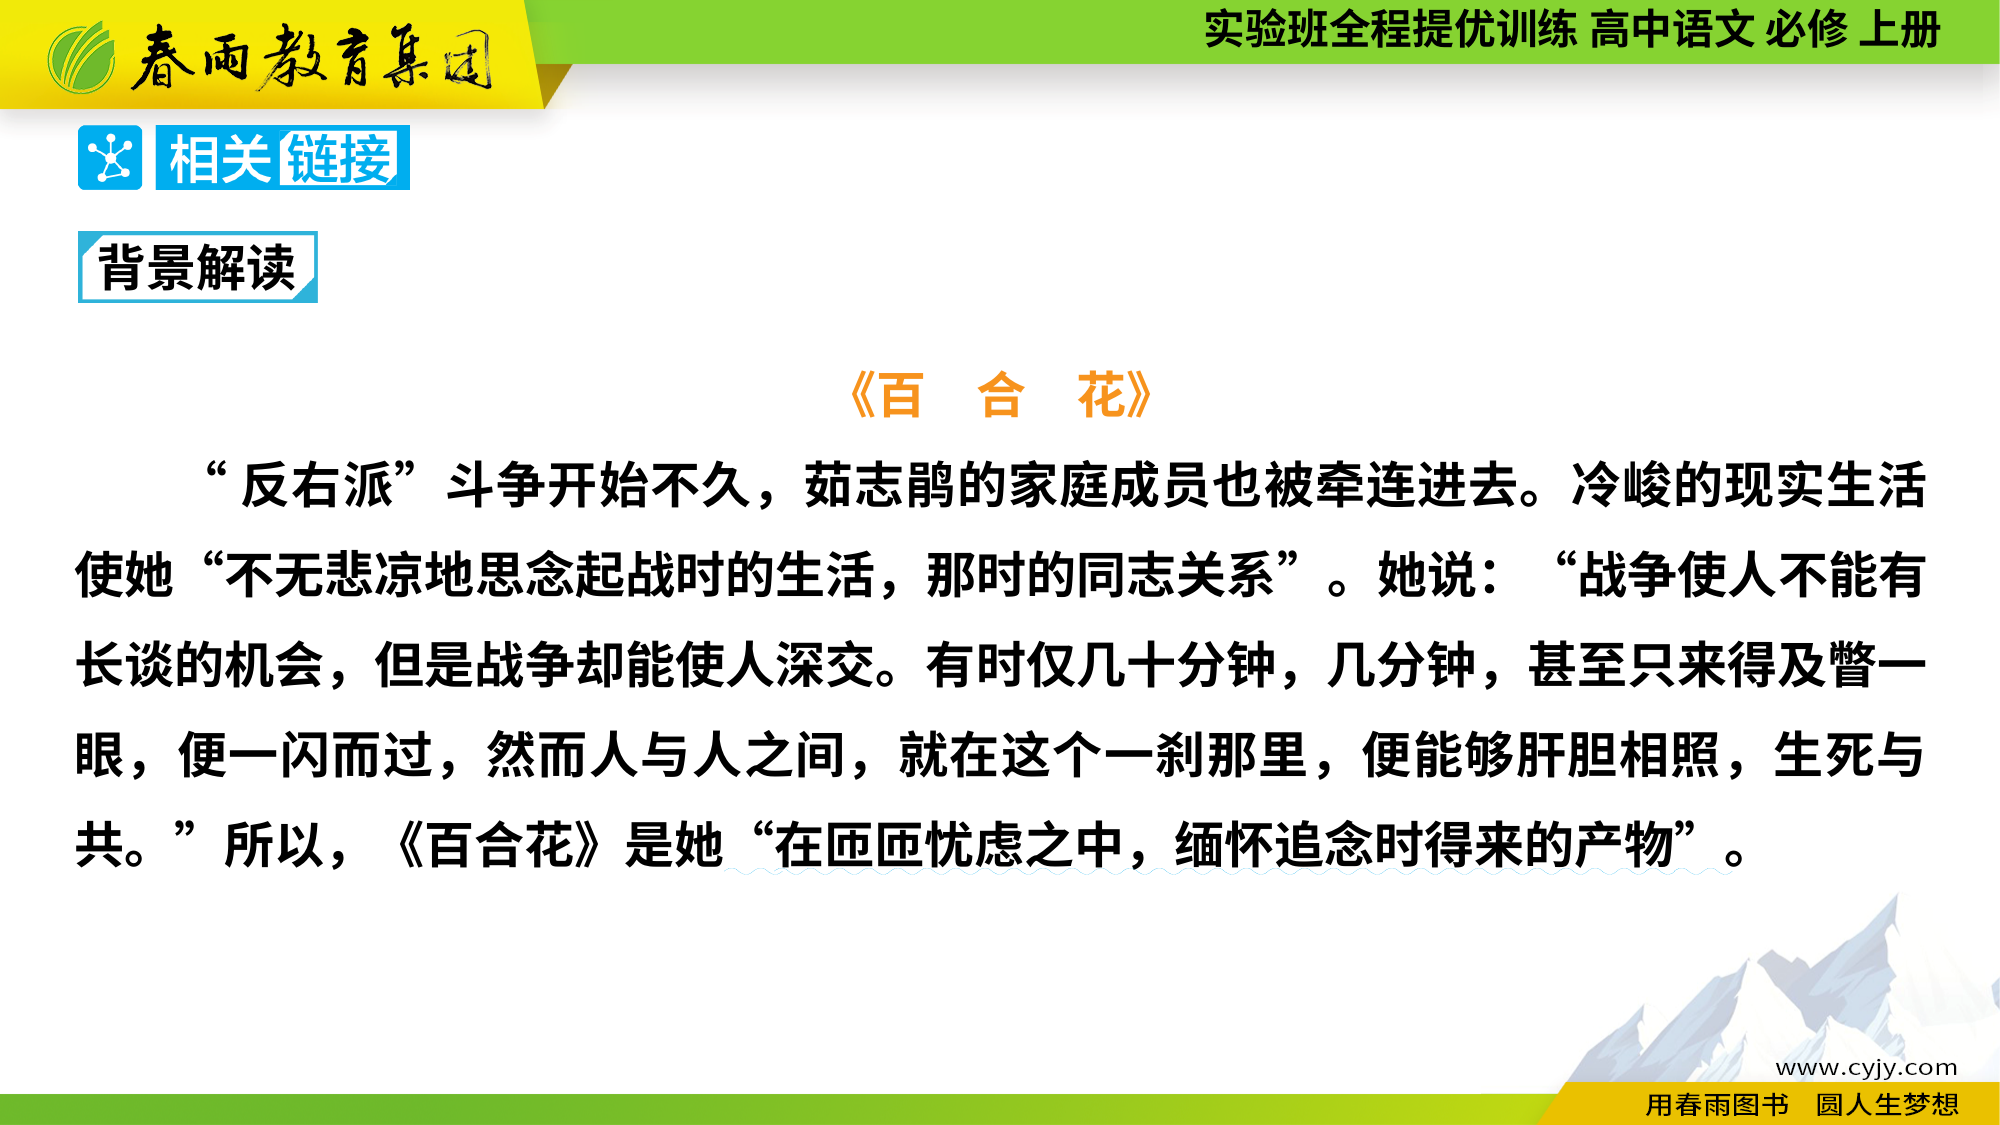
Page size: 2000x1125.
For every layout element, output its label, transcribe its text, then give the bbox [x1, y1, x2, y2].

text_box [78, 228, 319, 305]
picture [0, 0, 2000, 1125]
list 《百 合 花》 “反右派”斗争开始不久，茹志鹃的家庭成员也被牵连进去。冷峻的现实生活使她“不无悲凉地思念起战时的生活，那时的同志关系”。她说：“战争使人不能有长谈的机会，但是战争却能使人深交。有时仅几十分钟，几分钟，甚至只来得及瞥一眼，便一闪而过，然而人与人之间，就在这个一刹那里，便能够肝胆相照，生死与共。”所以，《百合花》是她“在匝匝忧虑之中，缅怀追念时得来的产物”。 [59, 326, 1944, 887]
